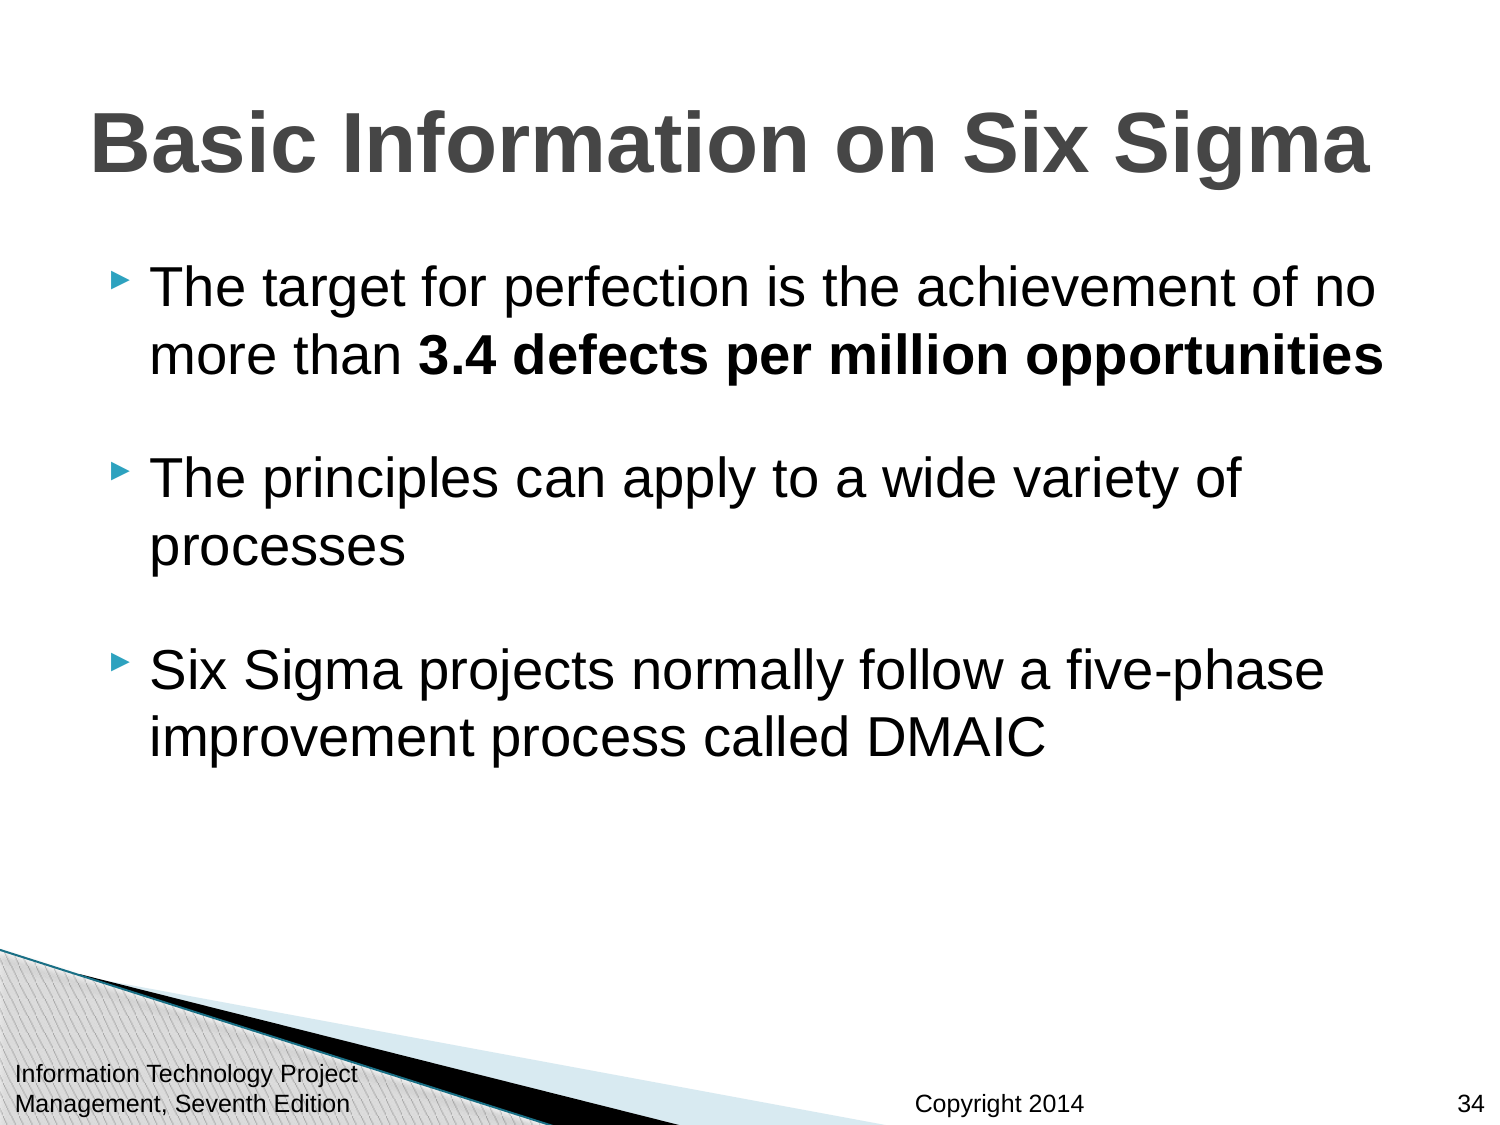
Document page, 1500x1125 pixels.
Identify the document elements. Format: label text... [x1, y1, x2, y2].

title Basic Information on Six Sigma [75, 45, 1425, 233]
list The target for perfection is the achievement of no more than 3.4 defects per million opportunities The principles can apply to a wide variety of processes Six Sigma projects normally follow a five-phase improvement process called DMAIC [74, 242, 1426, 986]
slide_number 34 [1408, 1065, 1500, 1125]
footer Information Technology Project Management, Seventh Edition [0, 1065, 425, 1125]
